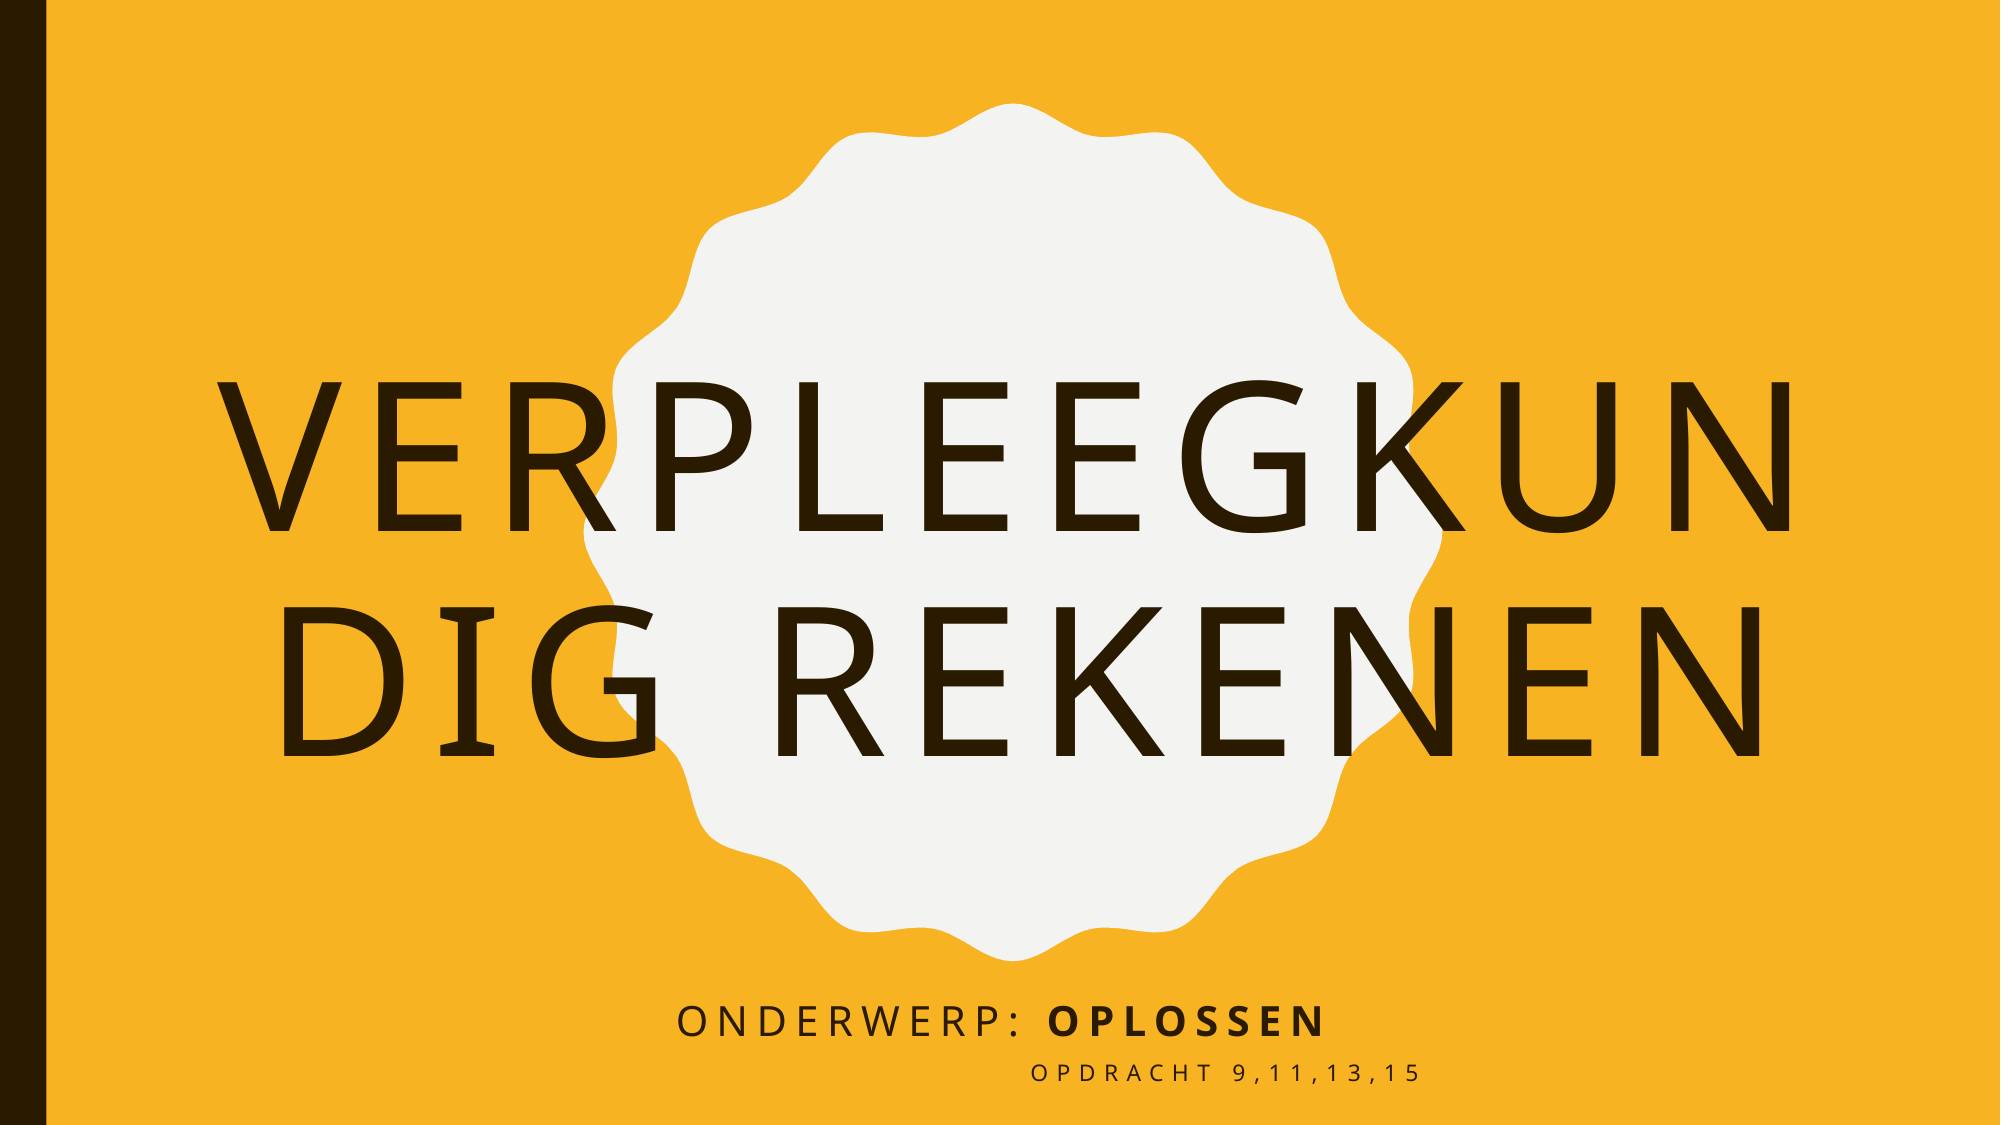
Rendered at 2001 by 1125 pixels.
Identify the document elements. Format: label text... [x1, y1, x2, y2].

subtitle Onderwerp: oplossen Opdracht 9,11,13,15 [340, 986, 1660, 1125]
title Verpleegkundig rekenen [176, 252, 1870, 902]
